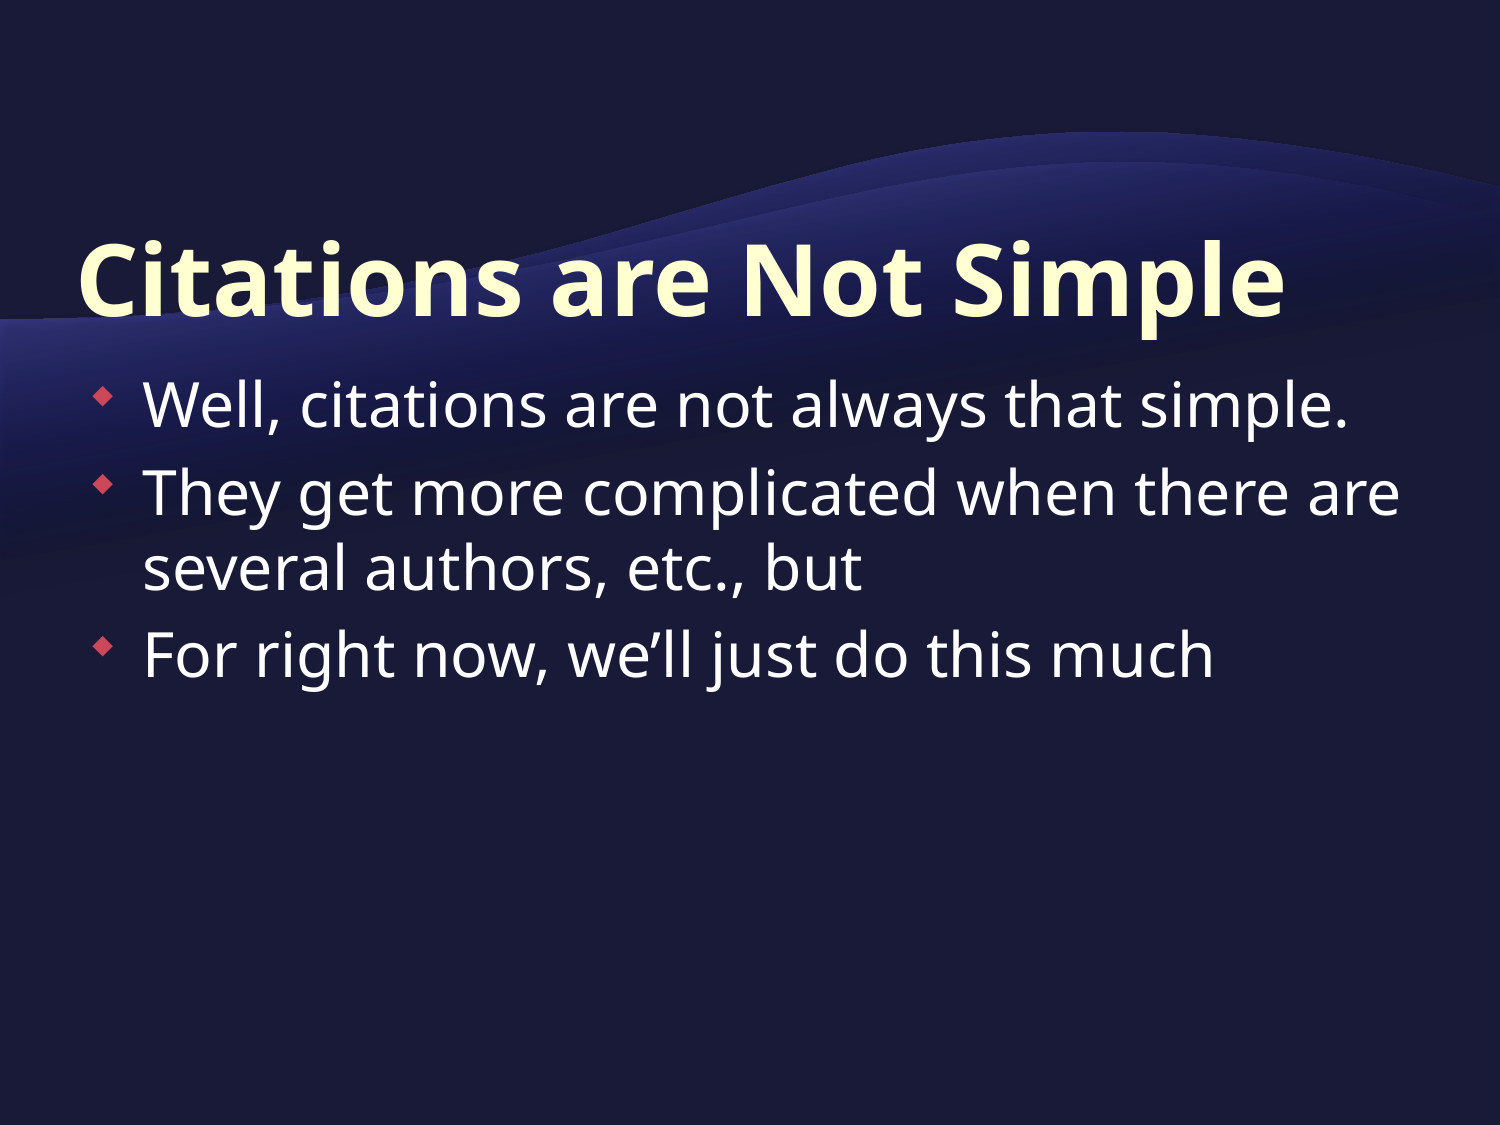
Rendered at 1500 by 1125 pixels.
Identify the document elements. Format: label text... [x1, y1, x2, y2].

title Citations are Not Simple [75, 87, 1425, 338]
list Well, citations are not always that simple. They get more complicated when there are several authors, etc., but For right now, we’ll just do this much [75, 357, 1425, 1033]
